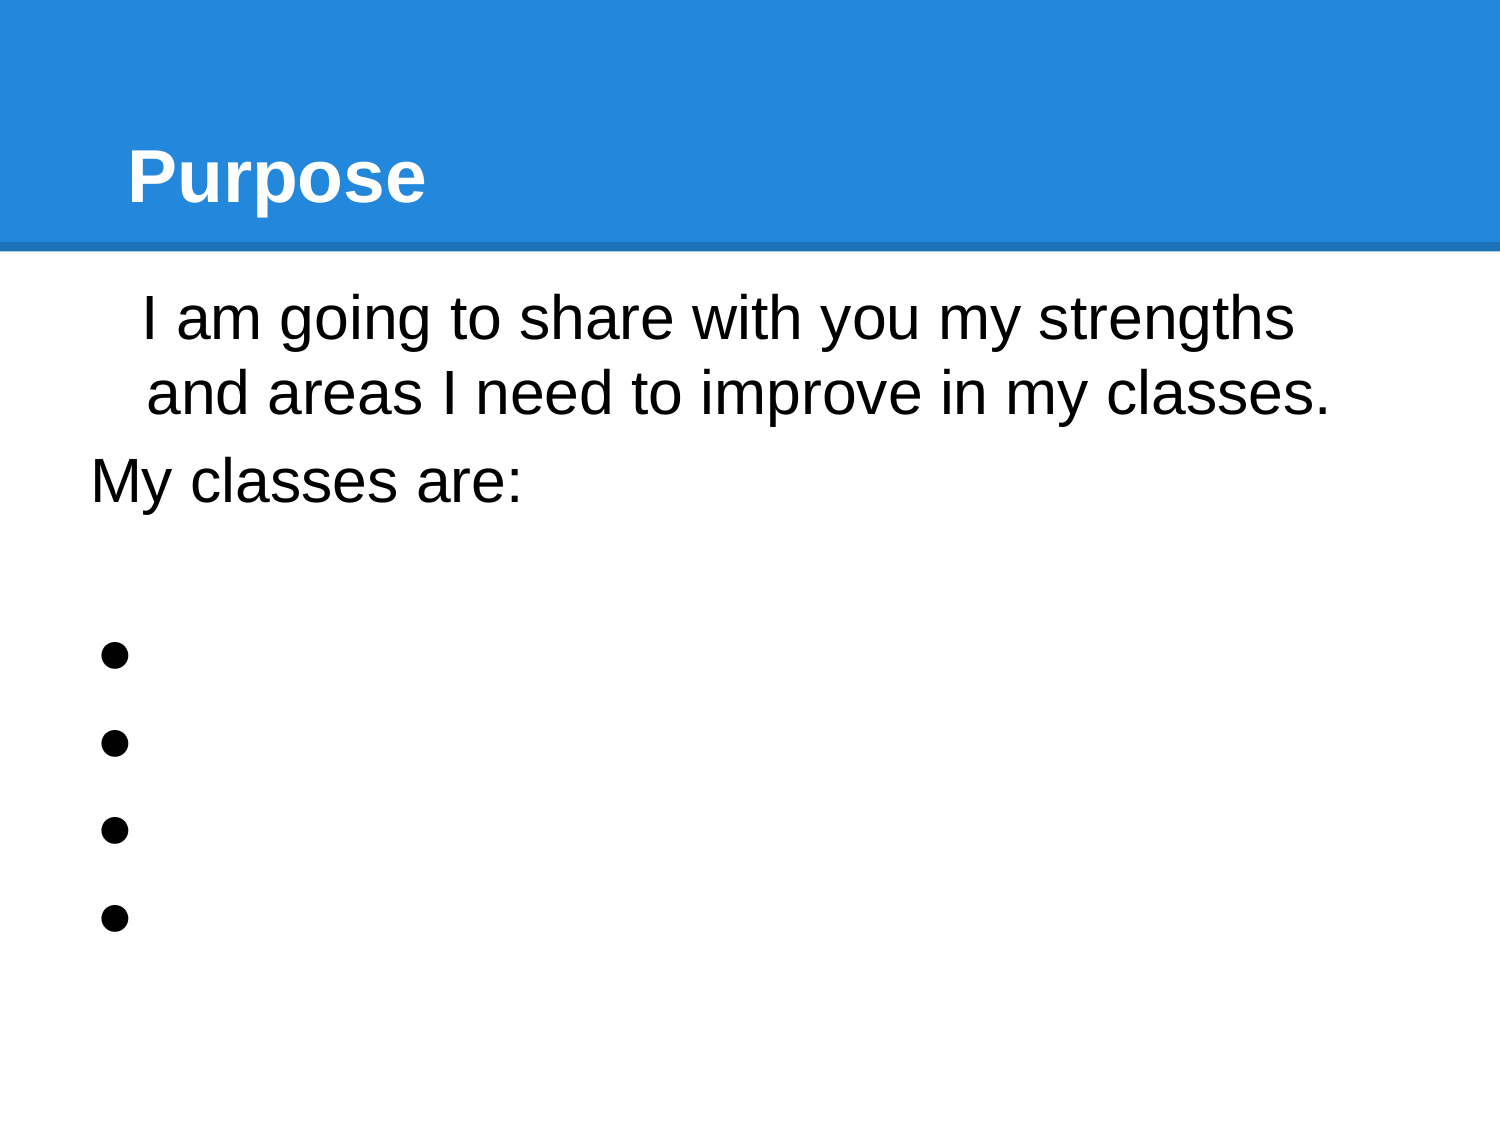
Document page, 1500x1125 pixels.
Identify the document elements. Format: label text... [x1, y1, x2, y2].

title Purpose [75, 45, 1425, 233]
list I am going to share with you my strengths and areas I need to improve in my classes. My classes are: [75, 262, 1425, 1078]
